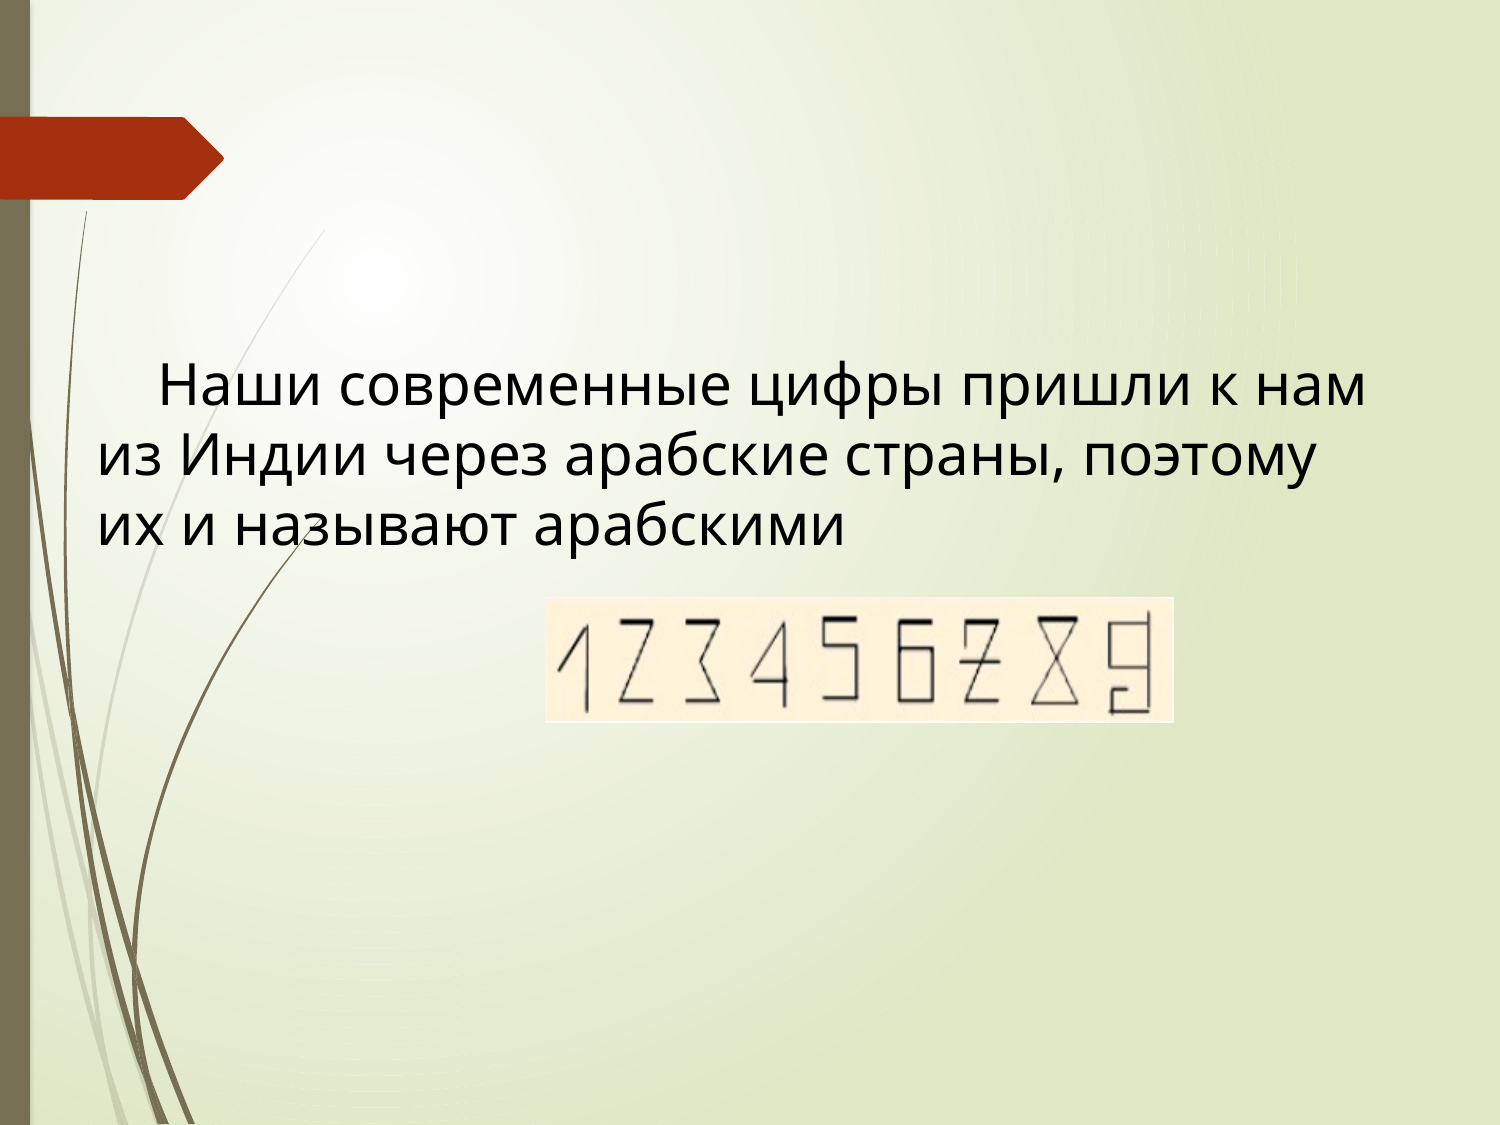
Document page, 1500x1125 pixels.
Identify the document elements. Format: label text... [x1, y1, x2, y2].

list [544, 597, 1174, 723]
text_box Наши современные цифры пришли к нам из Индии через арабские страны, поэтому их и называют арабскими [82, 339, 1395, 565]
